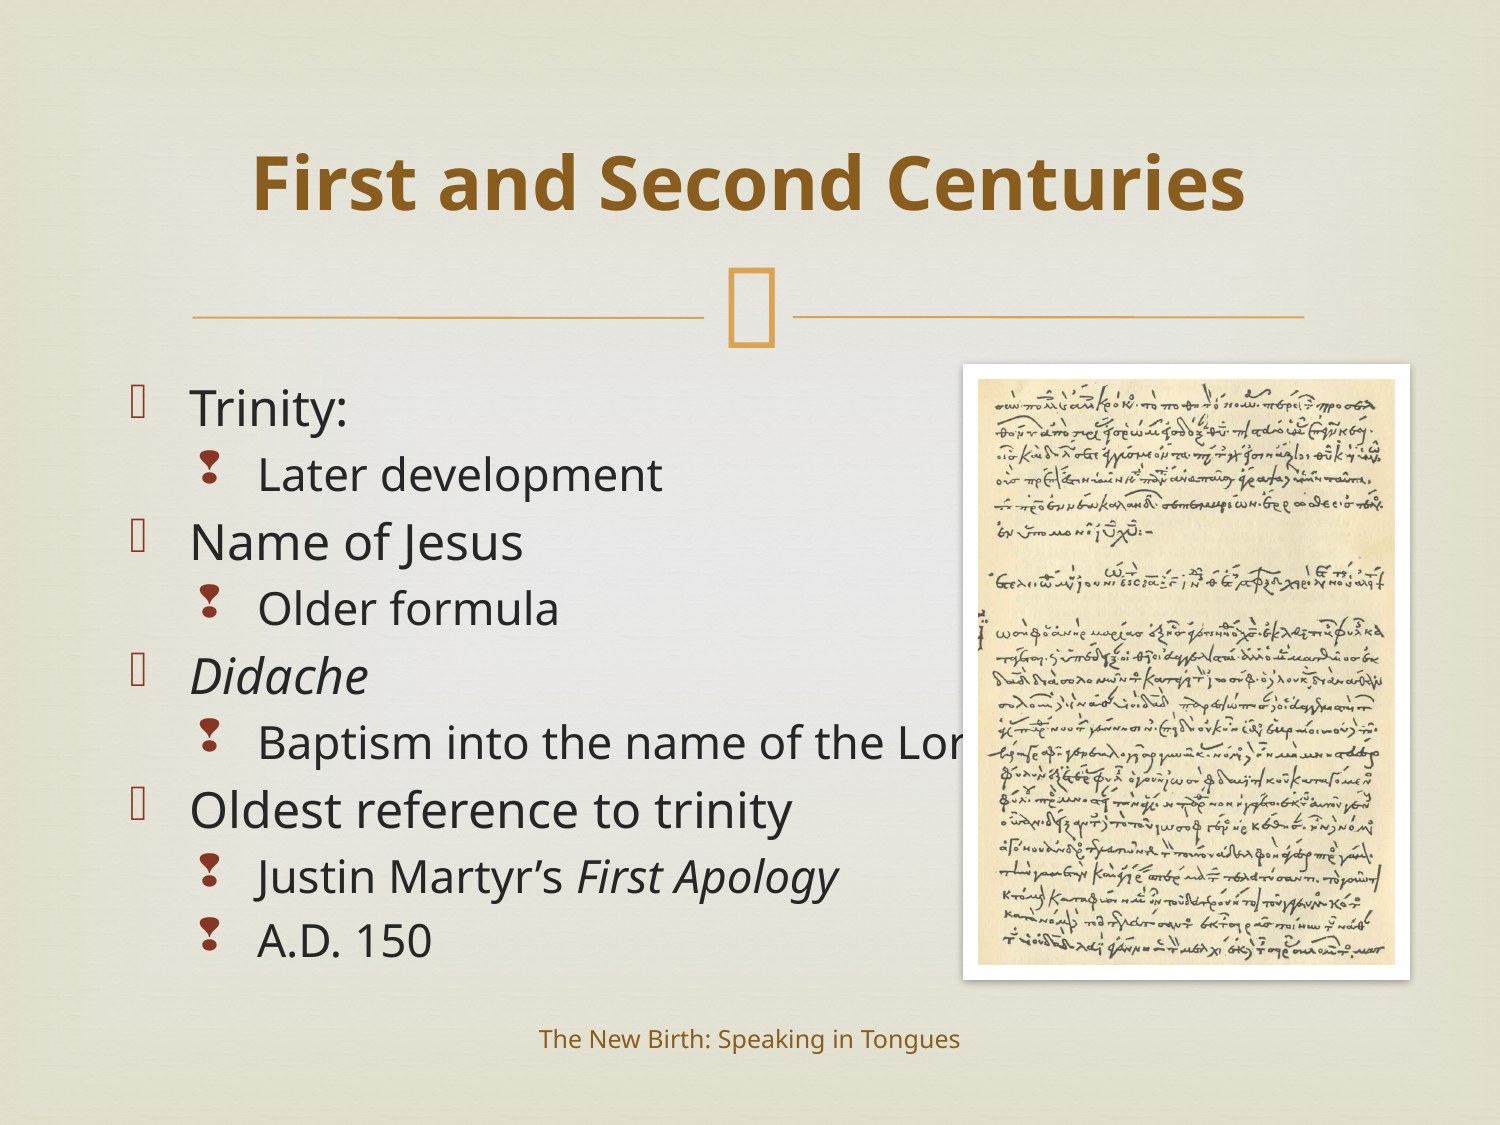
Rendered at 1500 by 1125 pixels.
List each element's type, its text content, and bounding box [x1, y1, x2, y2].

picture [977, 378, 1396, 966]
list Trinity: Later development Name of Jesus Older formula Didache Baptism into the name of the Lord Oldest reference to trinity Justin Martyr’s First Apology A.D. 150 [114, 368, 1302, 1005]
footer The New Birth: Speaking in Tongues [512, 1010, 988, 1071]
title First and Second Centuries [112, 93, 1386, 267]
